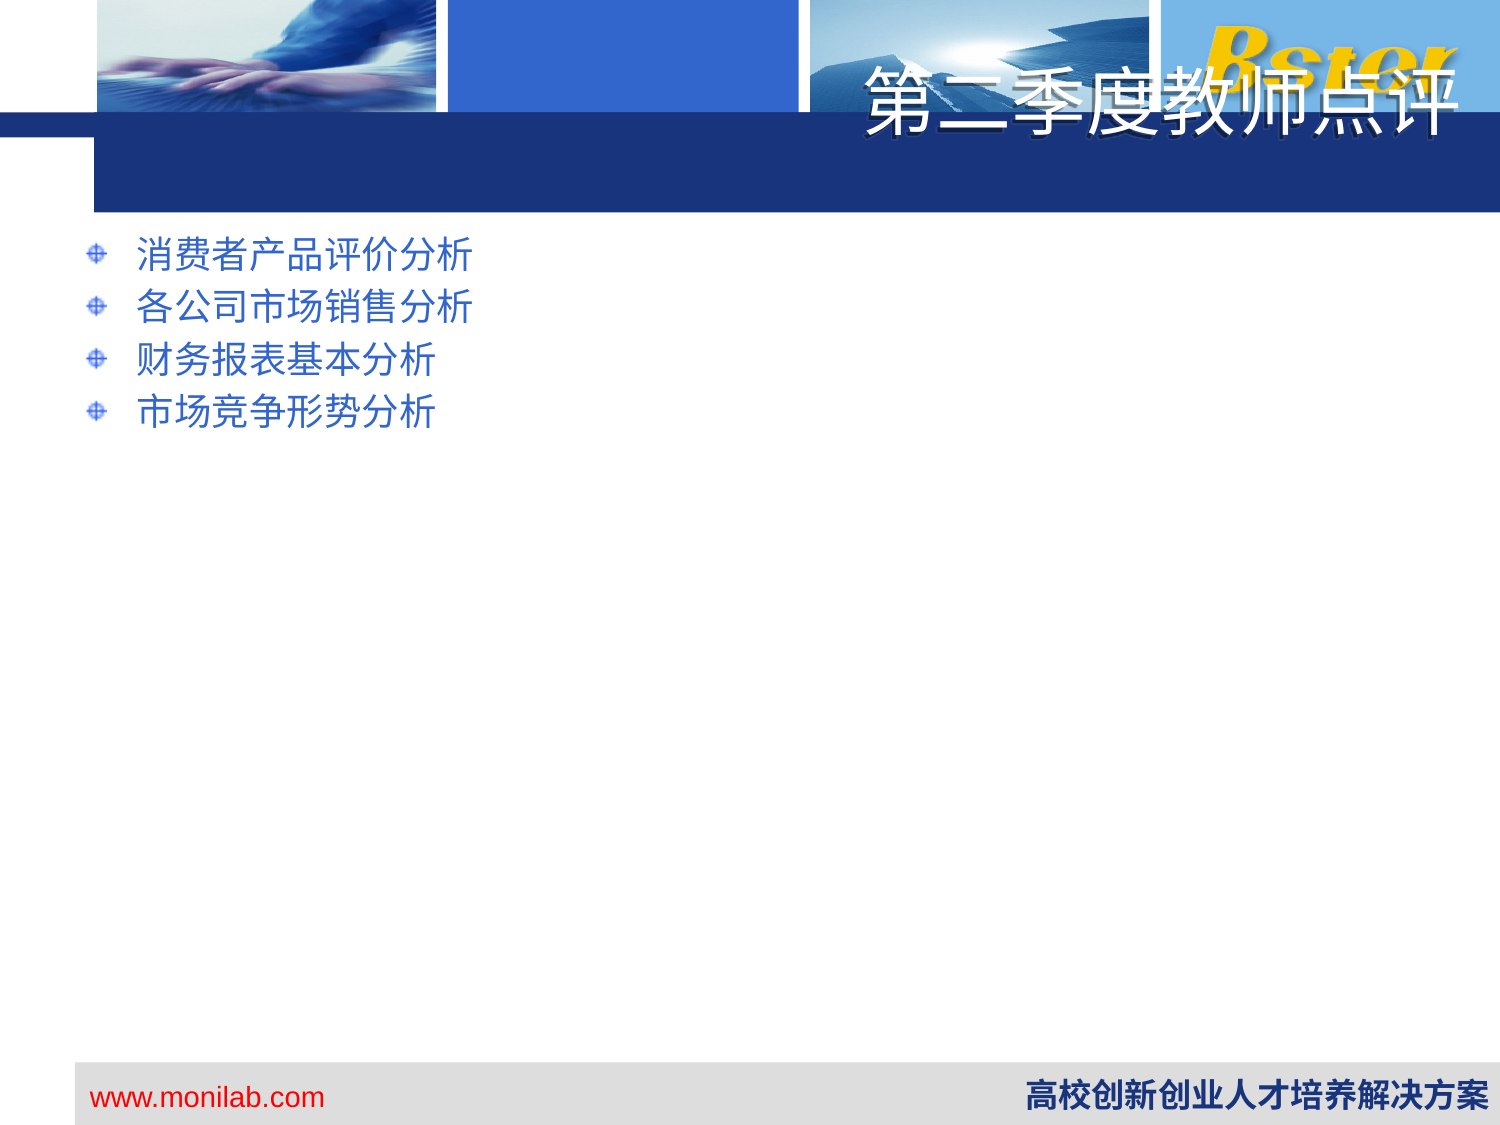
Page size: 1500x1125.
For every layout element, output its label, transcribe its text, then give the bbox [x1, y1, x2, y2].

picture [80, 397, 107, 424]
picture [97, 0, 437, 112]
text_box 消费者产品评价分析 各公司市场销售分析 财务报表基本分析 市场竞争形势分析 [54, 223, 1436, 587]
picture [810, 0, 1150, 50]
picture [80, 239, 107, 267]
text_box 第二季度教师点评 [351, 50, 1477, 150]
picture [80, 292, 107, 319]
picture [1199, 26, 1458, 50]
picture [80, 344, 107, 372]
